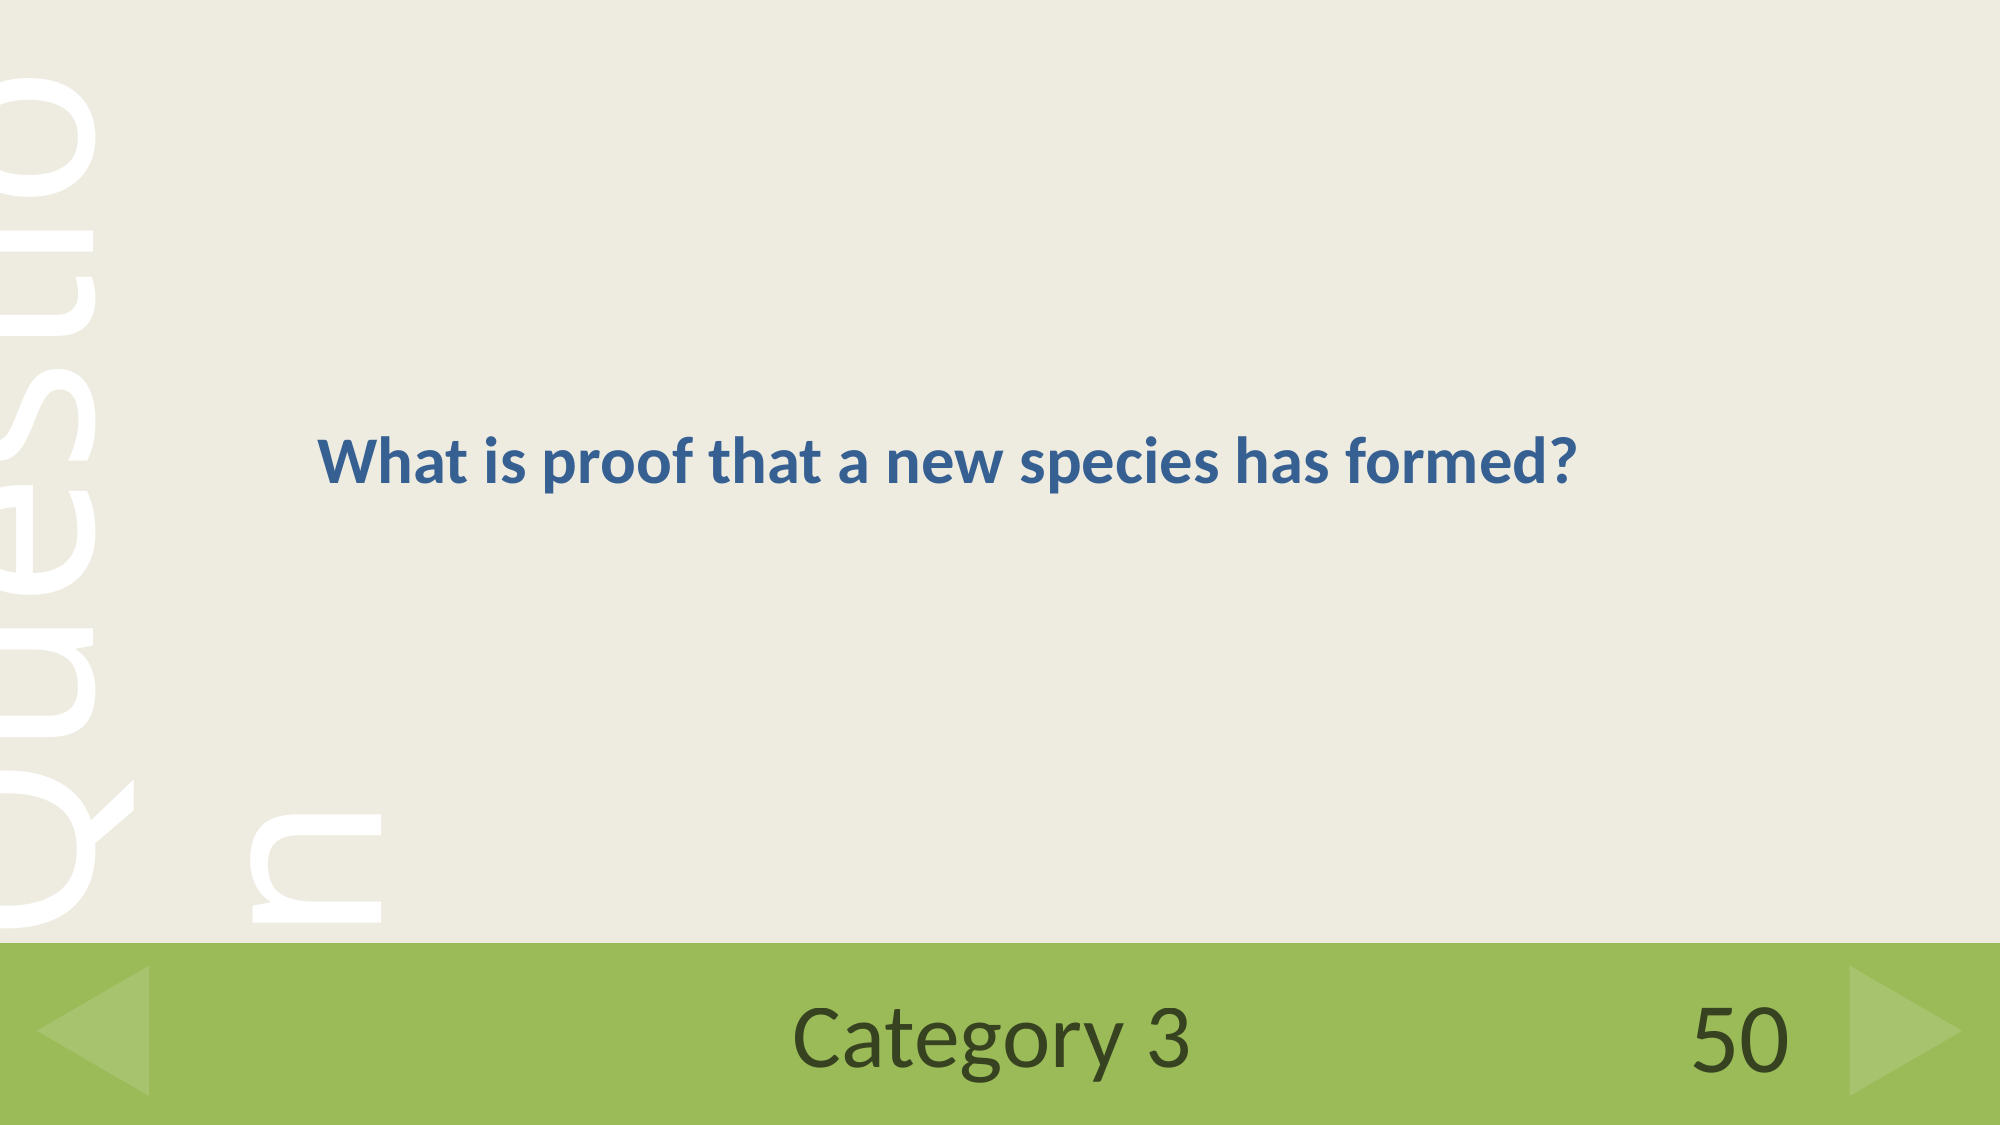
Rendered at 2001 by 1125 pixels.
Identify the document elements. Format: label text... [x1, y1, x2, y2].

title Category 3 [92, 937, 1893, 1125]
list What is proof that a new species has formed? [302, 139, 1866, 854]
